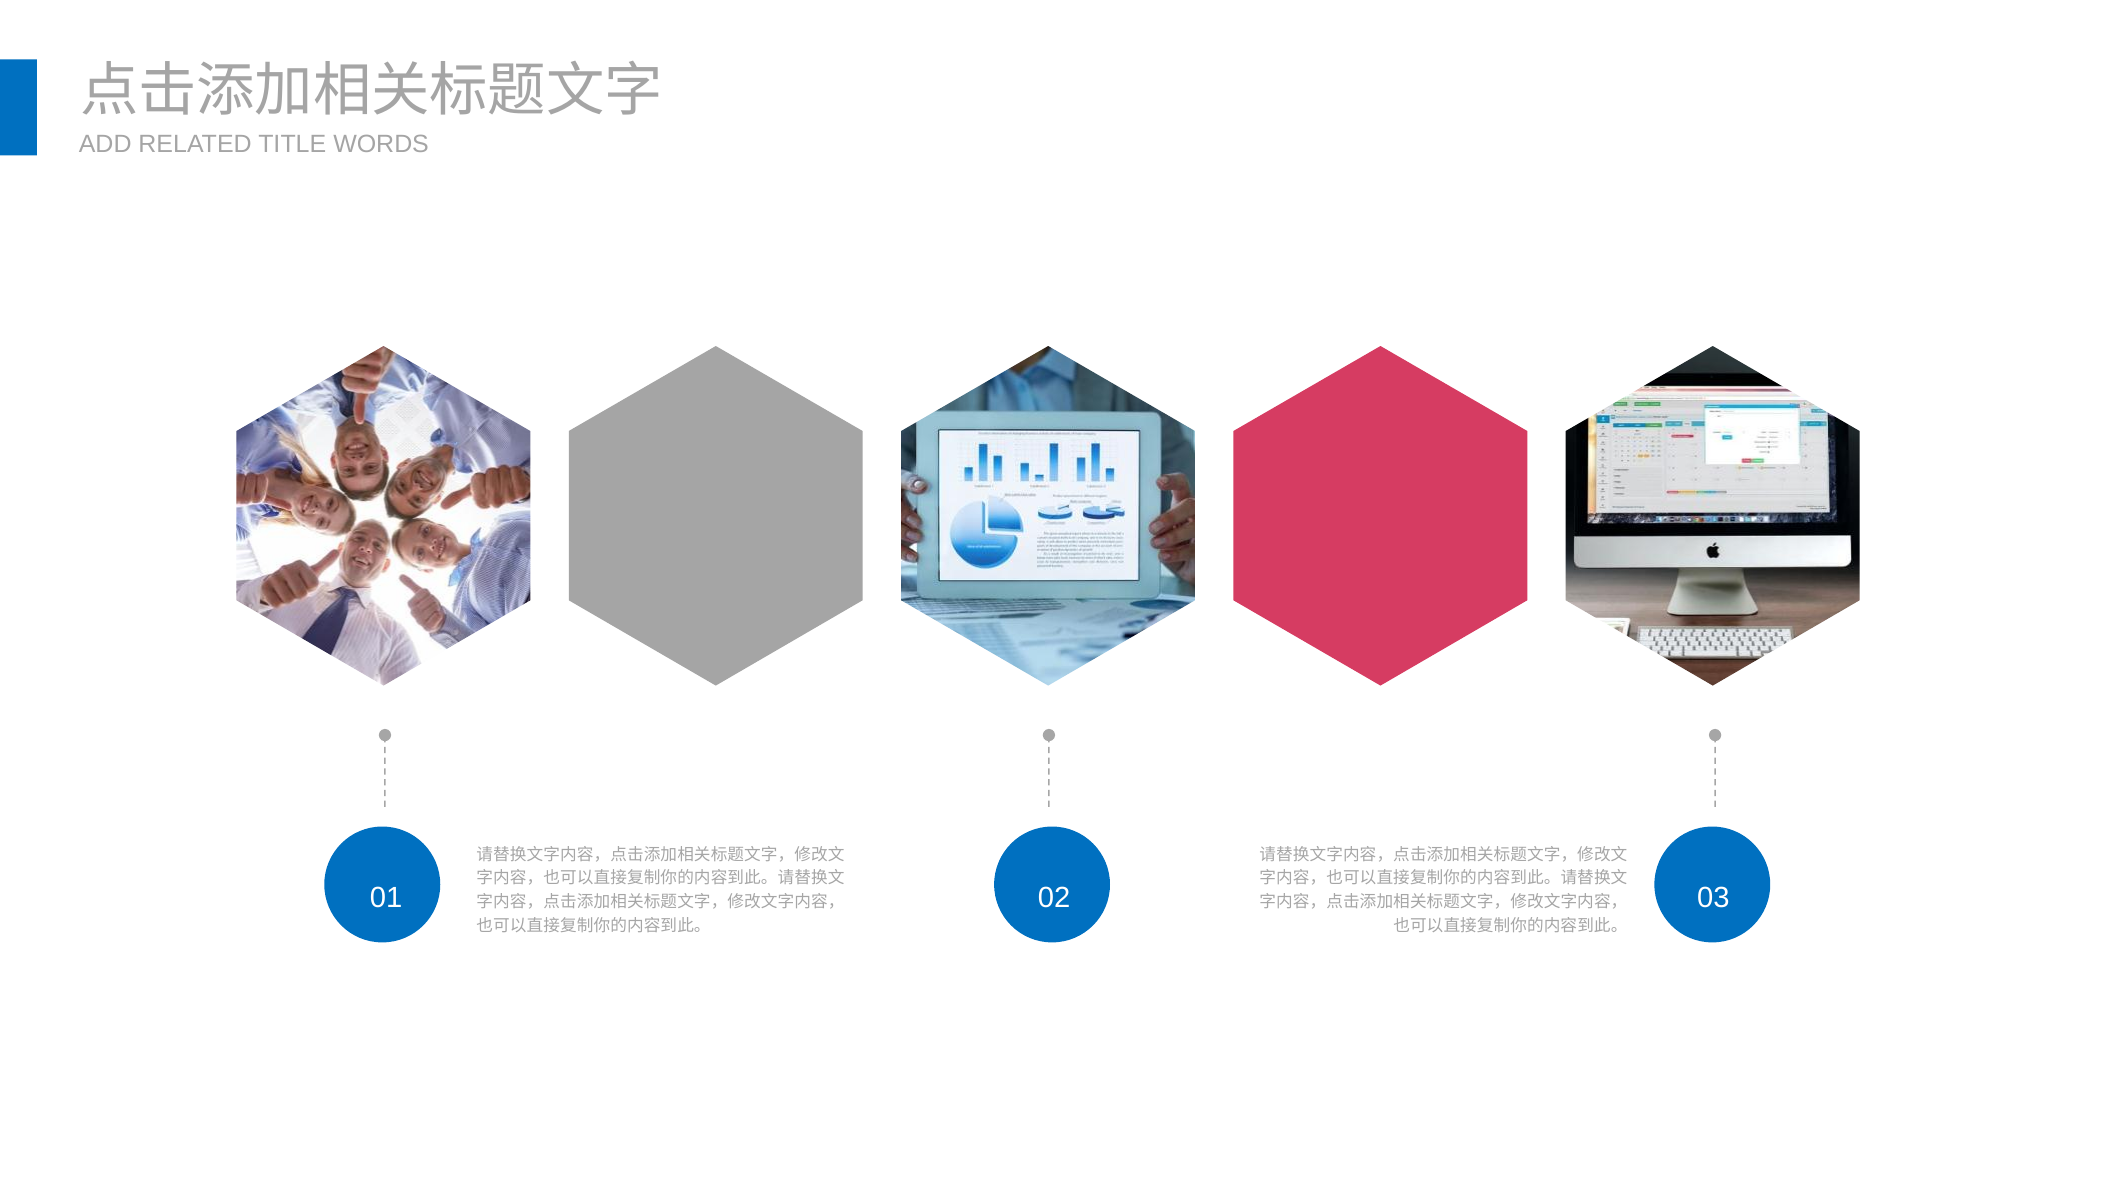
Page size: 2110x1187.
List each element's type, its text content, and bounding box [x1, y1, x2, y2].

text_box ADD RELATED TITLE WORDS [62, 119, 446, 166]
text_box [994, 826, 1111, 943]
text_box [1042, 728, 1056, 742]
text_box 01 [347, 860, 425, 913]
text_box 点击添加相关标题文字 [64, 43, 679, 130]
text_box 请替换文字内容，点击添加相关标题文字，修改文字内容，也可以直接复制你的内容到此。请替换文字内容，点击添加相关标题文字，修改文字内容，也可以直接复制你的内容到此。 [476, 839, 856, 936]
text_box [1708, 728, 1722, 742]
text_box 03 [1674, 860, 1752, 913]
text_box [1654, 826, 1771, 943]
text_box [901, 346, 1195, 686]
text_box [0, 58, 38, 157]
text_box [1565, 346, 1860, 686]
text_box 02 [1015, 860, 1093, 913]
text_box [236, 346, 531, 686]
text_box [1233, 346, 1528, 686]
text_box [324, 826, 441, 943]
text_box 请替换文字内容，点击添加相关标题文字，修改文字内容，也可以直接复制你的内容到此。请替换文字内容，点击添加相关标题文字，修改文字内容，也可以直接复制你的内容到此。 [1248, 839, 1628, 936]
text_box [378, 728, 392, 742]
text_box [568, 346, 863, 686]
